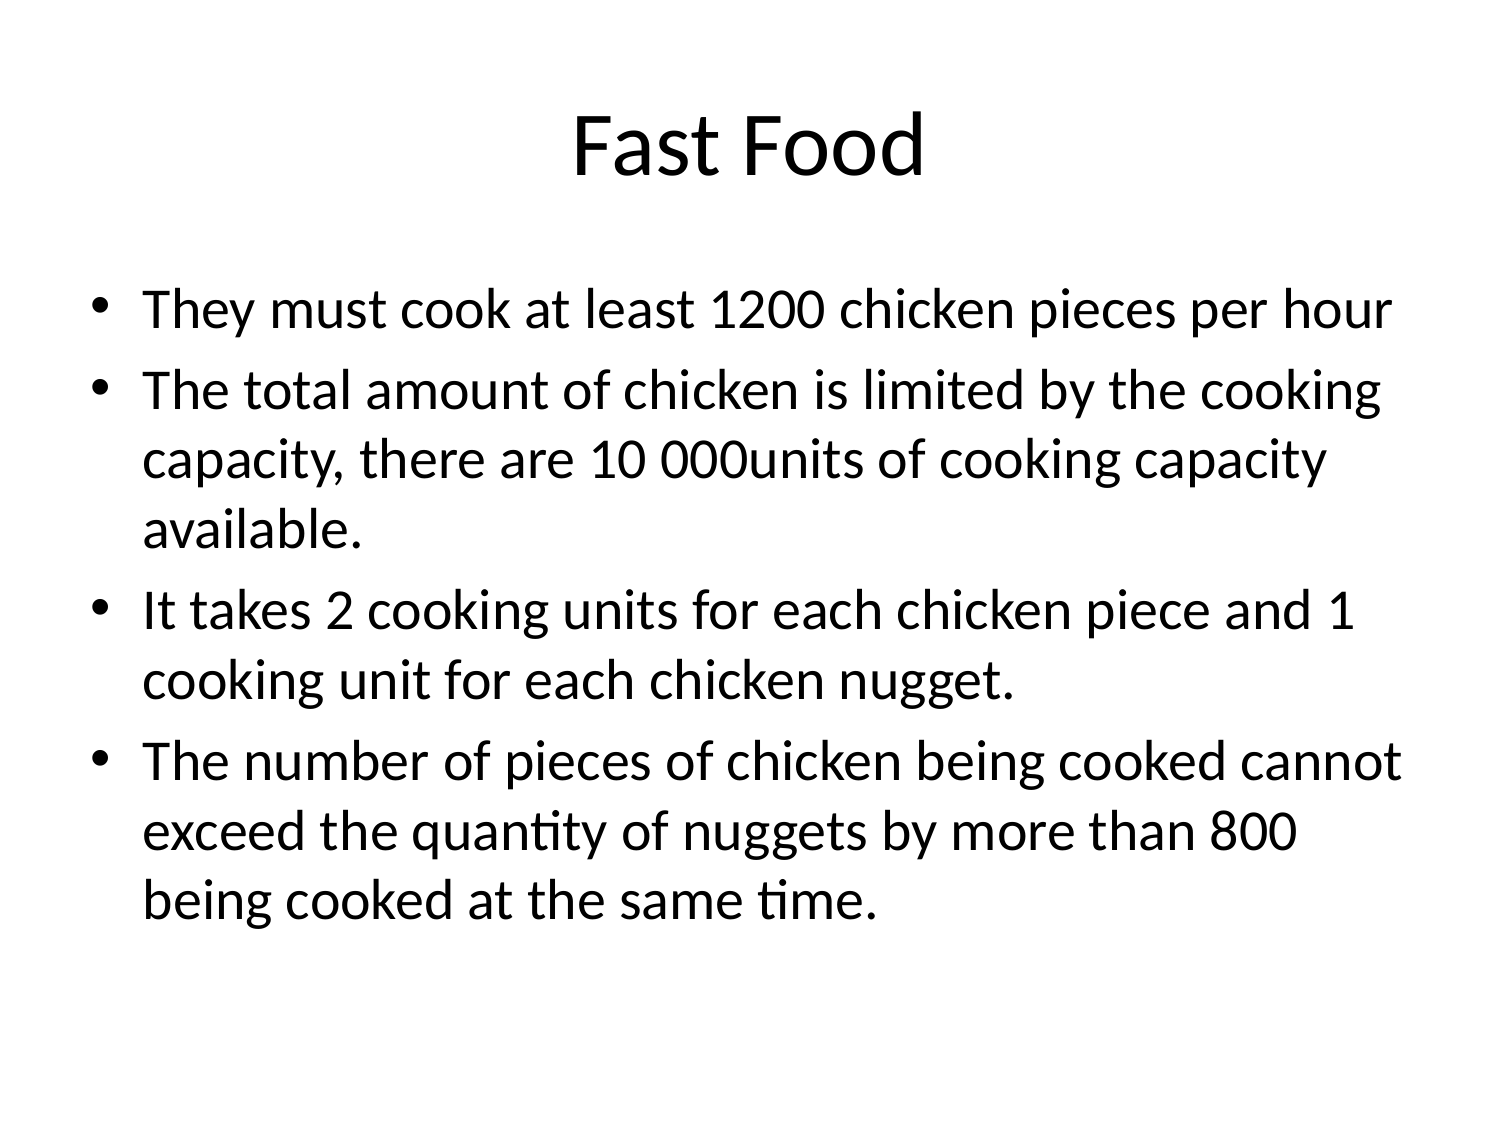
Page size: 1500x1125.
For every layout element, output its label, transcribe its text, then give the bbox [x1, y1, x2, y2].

title Fast Food [75, 45, 1425, 233]
list They must cook at least 1200 chicken pieces per hour The total amount of chicken is limited by the cooking capacity, there are 10 000units of cooking capacity available. It takes 2 cooking units for each chicken piece and 1 cooking unit for each chicken nugget. The number of pieces of chicken being cooked cannot exceed the quantity of nuggets by more than 800 being cooked at the same time. [75, 262, 1425, 1005]
